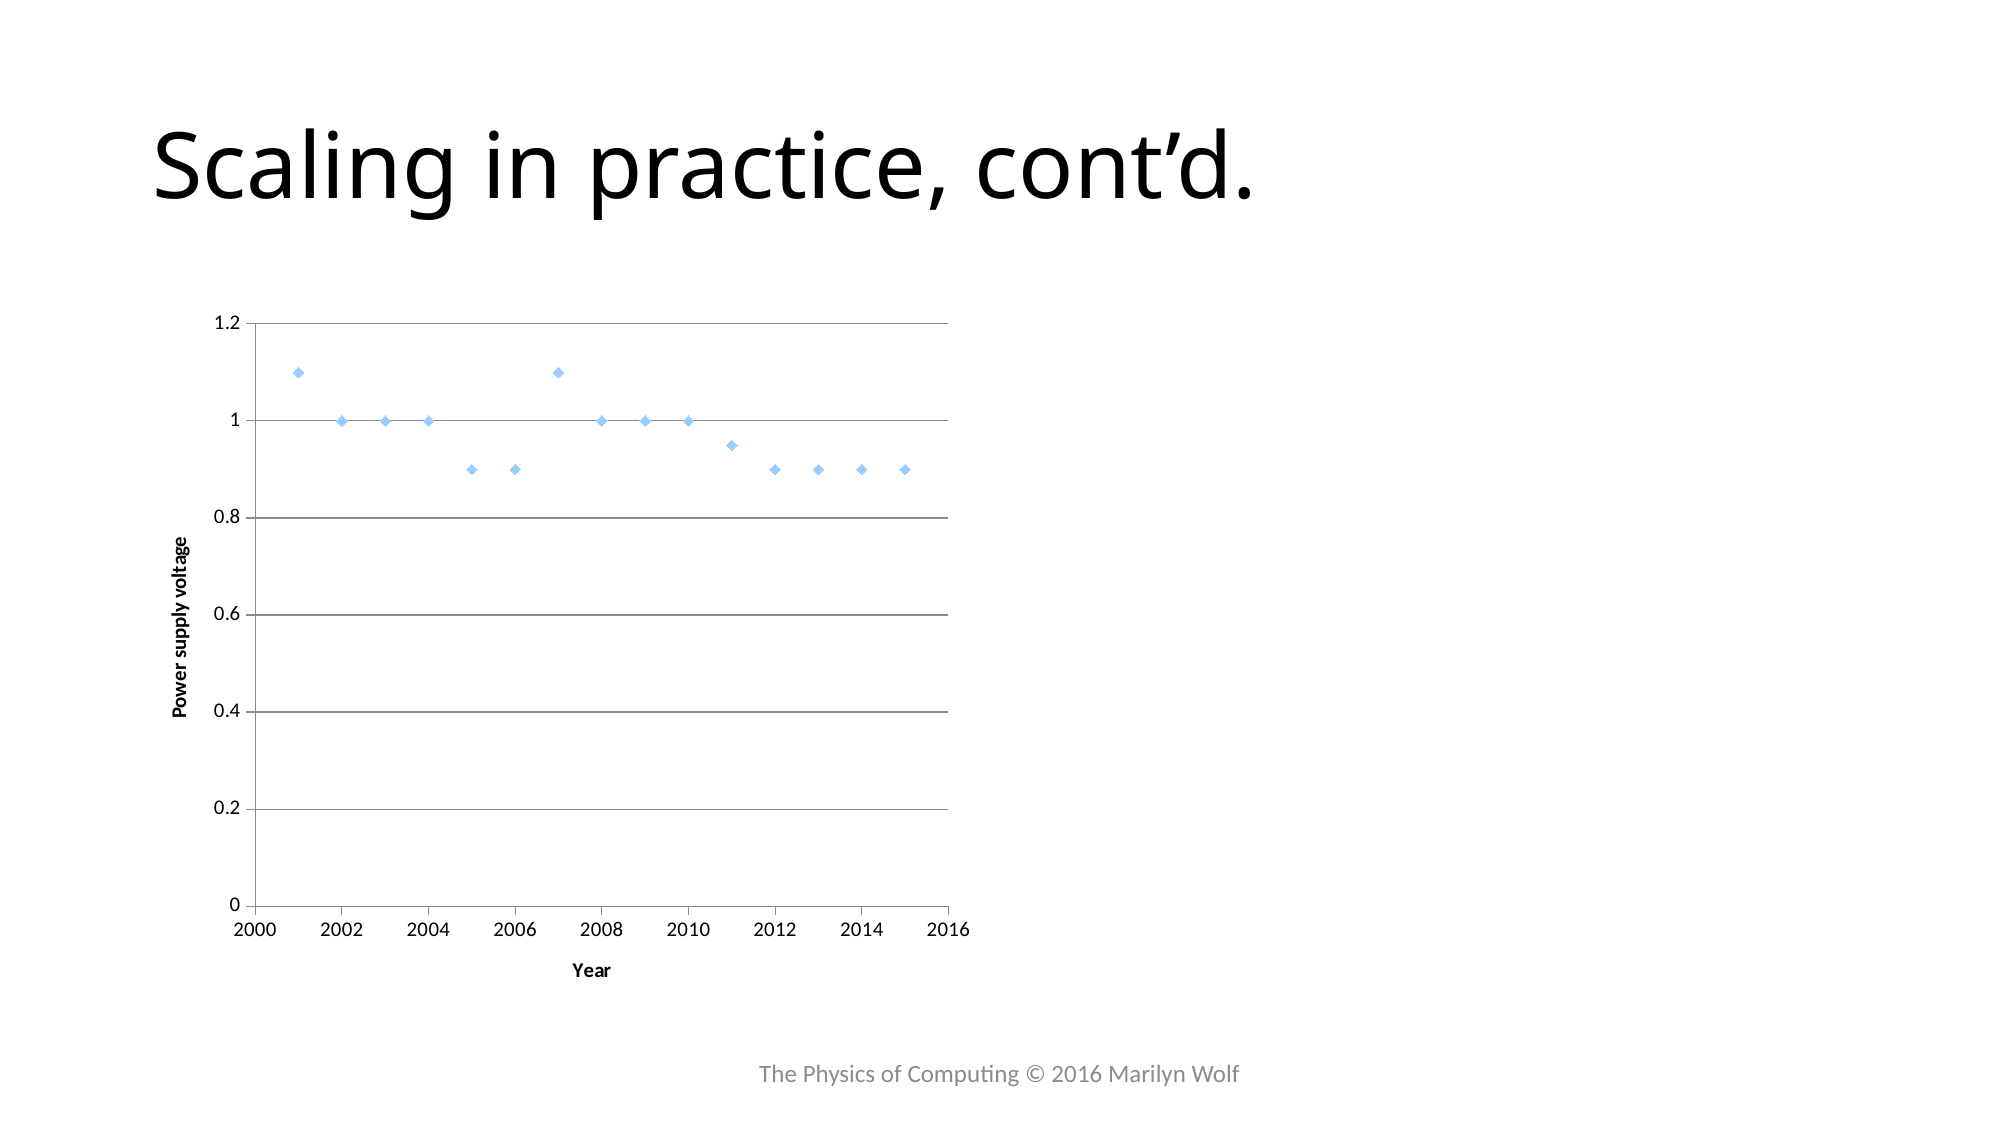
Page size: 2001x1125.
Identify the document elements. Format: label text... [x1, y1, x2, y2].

chart [137, 299, 988, 1014]
footer The Physics of Computing © 2016 Marilyn Wolf [662, 1042, 1338, 1103]
title Scaling in practice, cont’d. [137, 59, 1863, 278]
